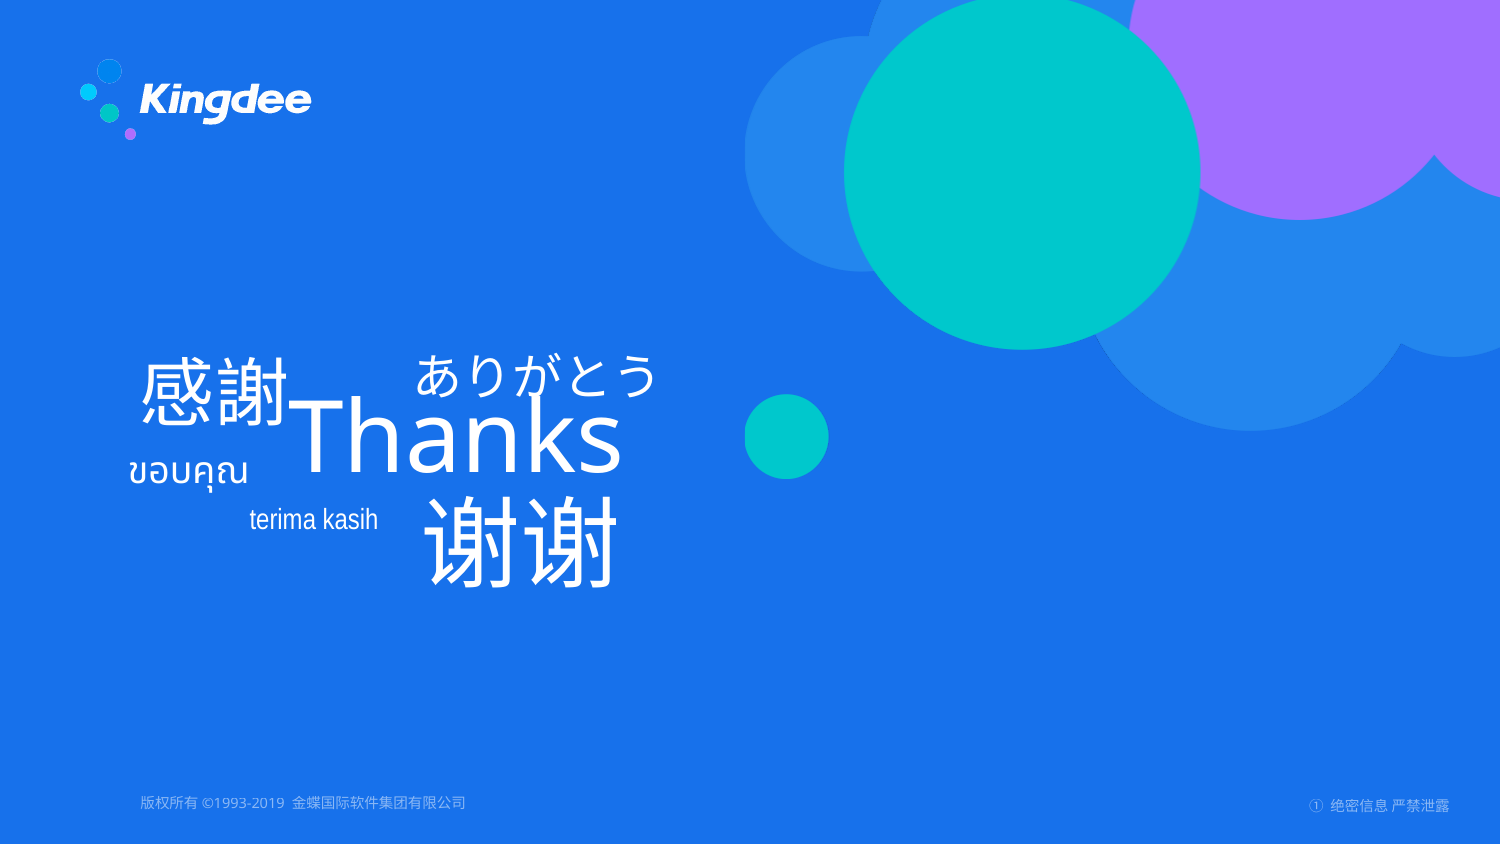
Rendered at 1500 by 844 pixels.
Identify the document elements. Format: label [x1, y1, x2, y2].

picture [744, 0, 1500, 479]
picture [41, 30, 320, 173]
